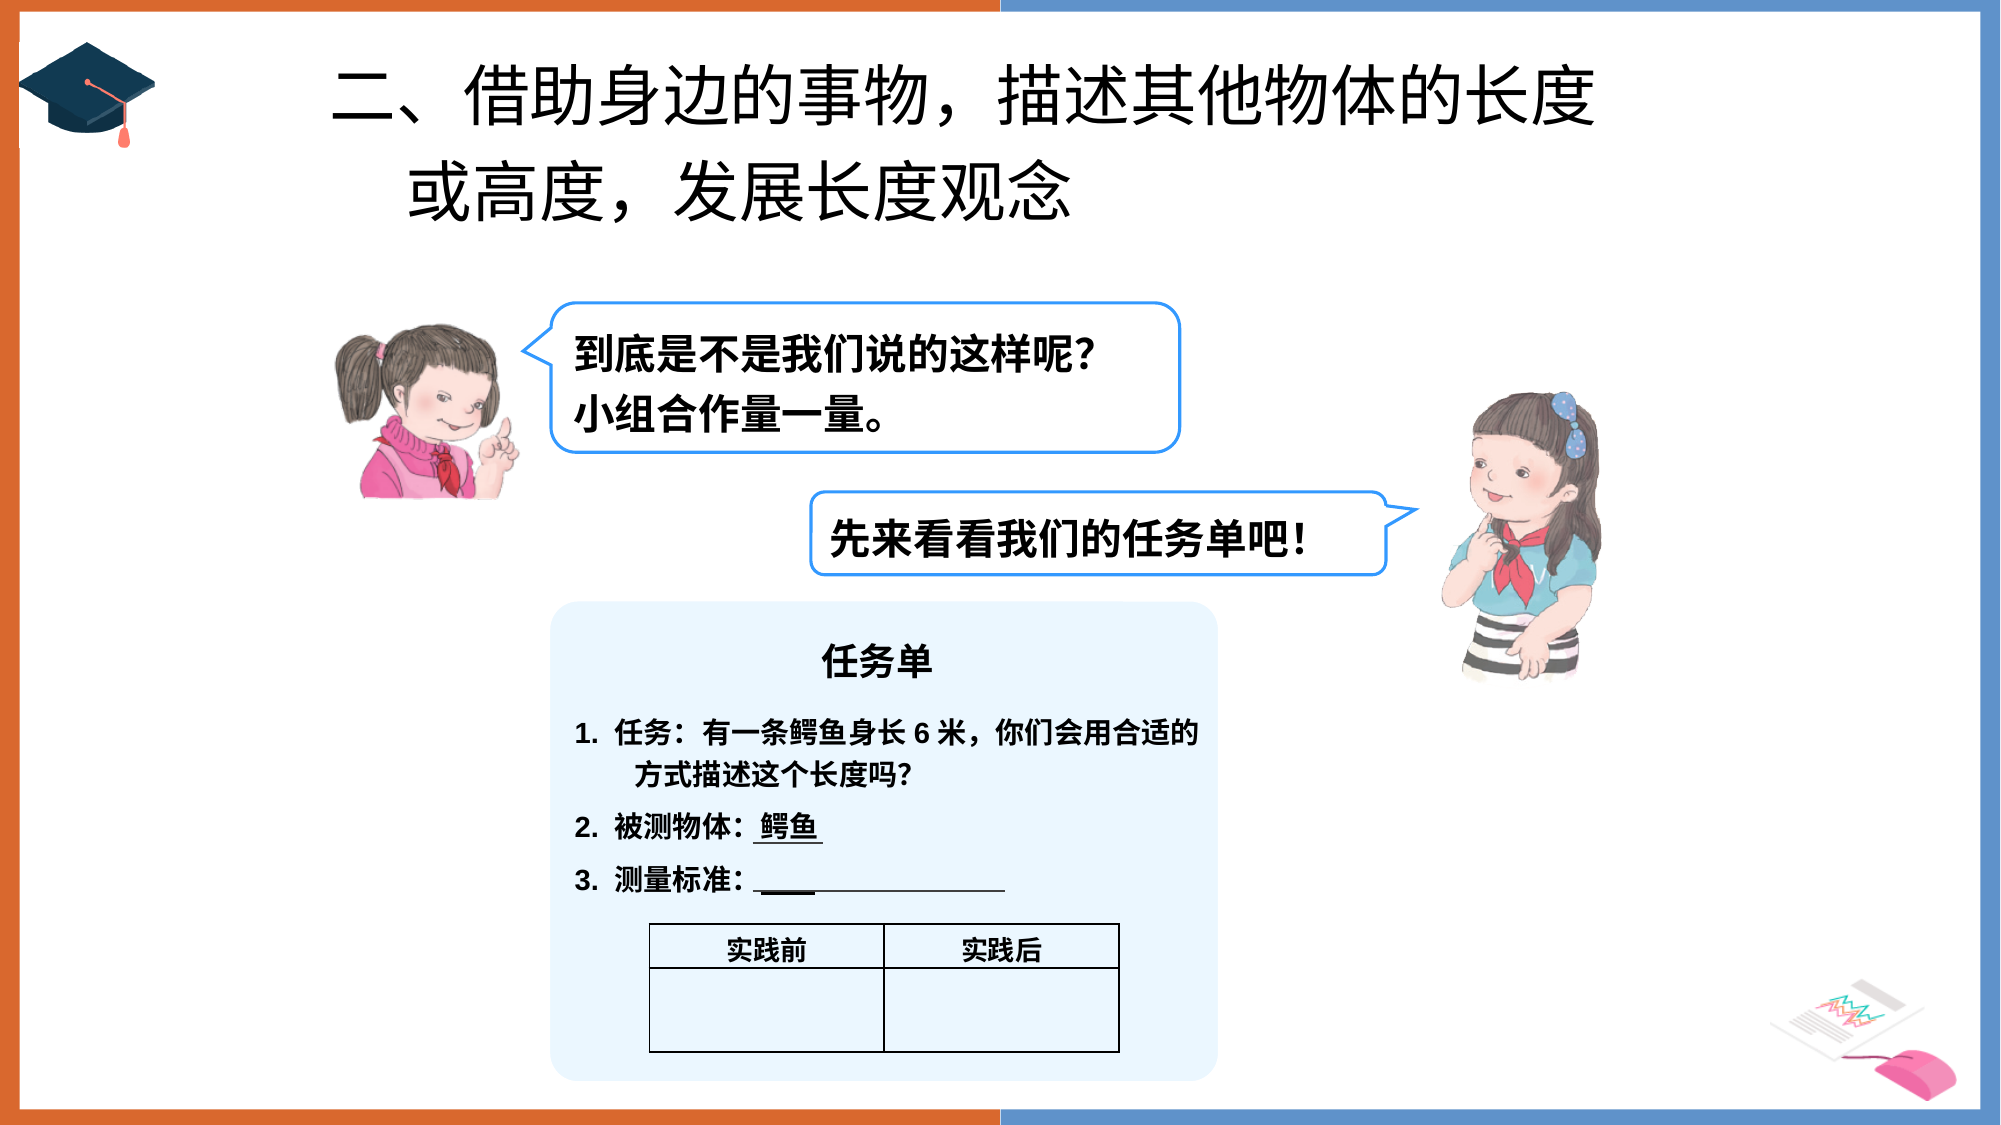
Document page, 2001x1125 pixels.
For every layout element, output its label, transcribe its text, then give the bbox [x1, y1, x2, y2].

picture [19, 42, 155, 148]
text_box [810, 373, 1643, 705]
text_box 二、借助身边的事物，描述其他物体的长度 或高度，发展长度观念 [314, 35, 1709, 232]
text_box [559, 621, 1237, 906]
table_cell [885, 969, 1118, 1051]
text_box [314, 302, 1180, 510]
table_cell [650, 969, 883, 1051]
picture [1770, 969, 1957, 1101]
table_header 实践后 [885, 925, 1118, 967]
table_header 实践前 [650, 925, 883, 967]
text_box [548, 599, 1220, 1083]
